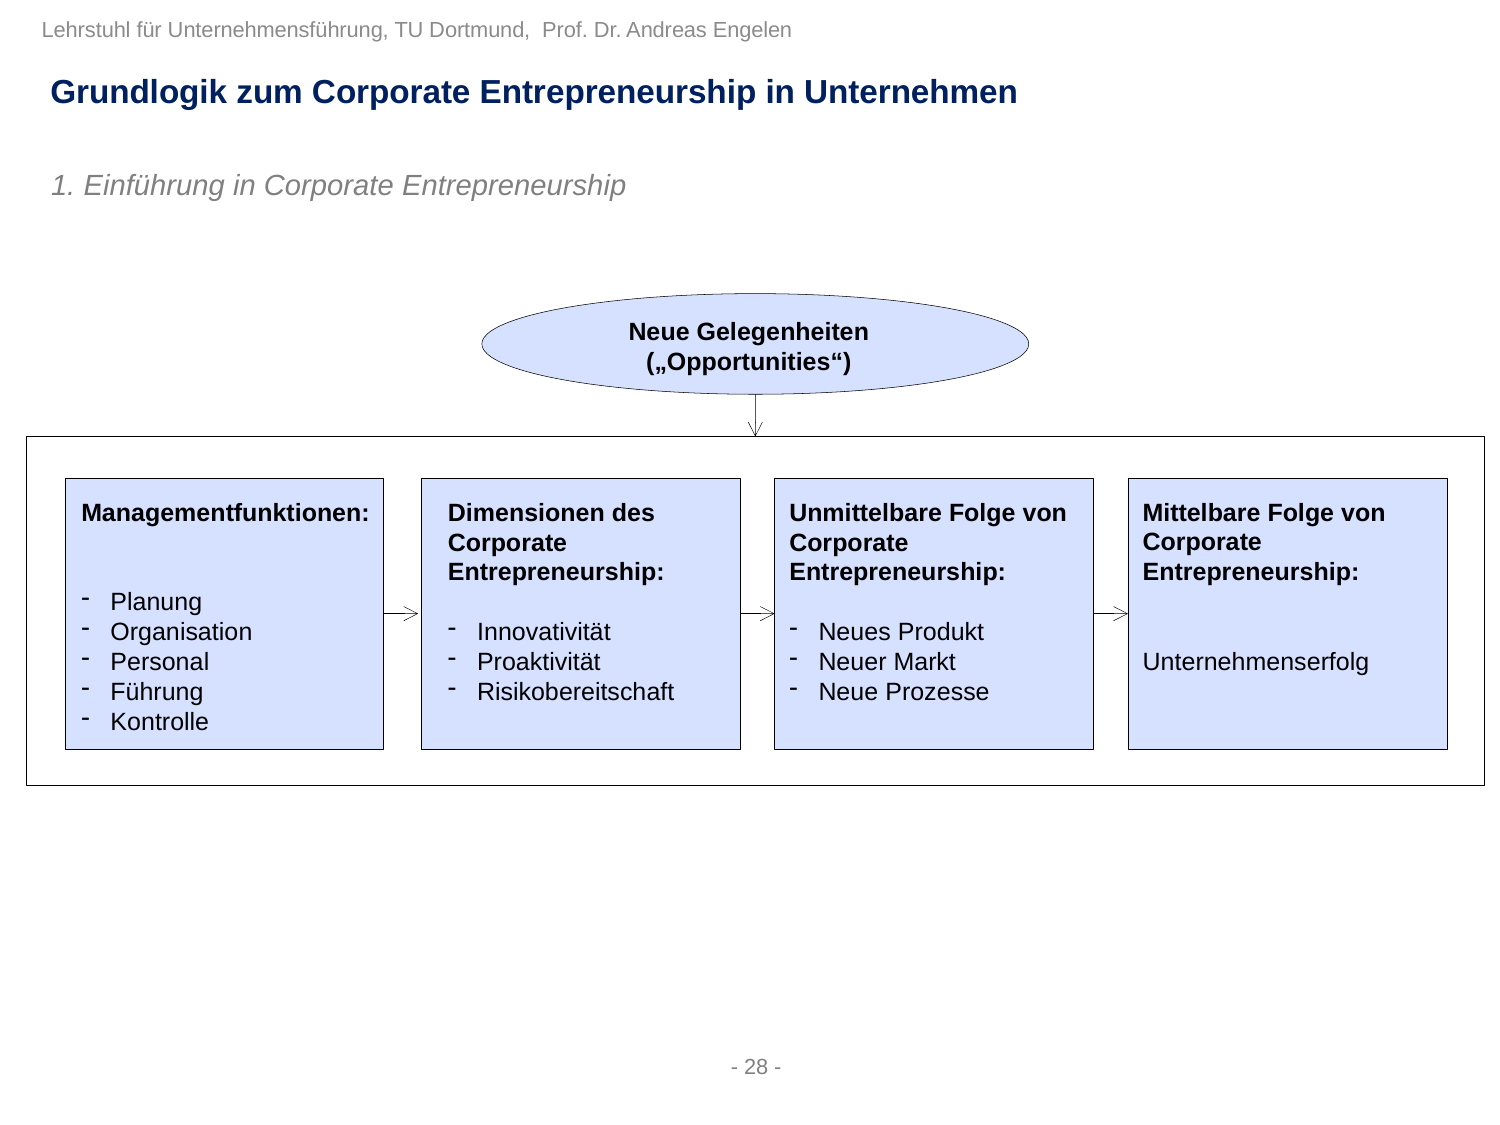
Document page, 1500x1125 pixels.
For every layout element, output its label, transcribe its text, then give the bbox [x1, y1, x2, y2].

text_box [26, 436, 1485, 786]
text_box Grundlogik zum Corporate Entrepreneurship in Unternehmen [35, 63, 1433, 118]
text_box [582, 383, 928, 395]
text_box - 28 - [599, 1045, 913, 1087]
text_box Neue Gelegenheiten („Opportunities“) [548, 308, 950, 383]
text_box [481, 311, 548, 377]
text_box [563, 293, 947, 308]
text_box 1. Einführung in Corporate Entrepreneurship [36, 159, 643, 209]
text_box [950, 308, 1029, 380]
